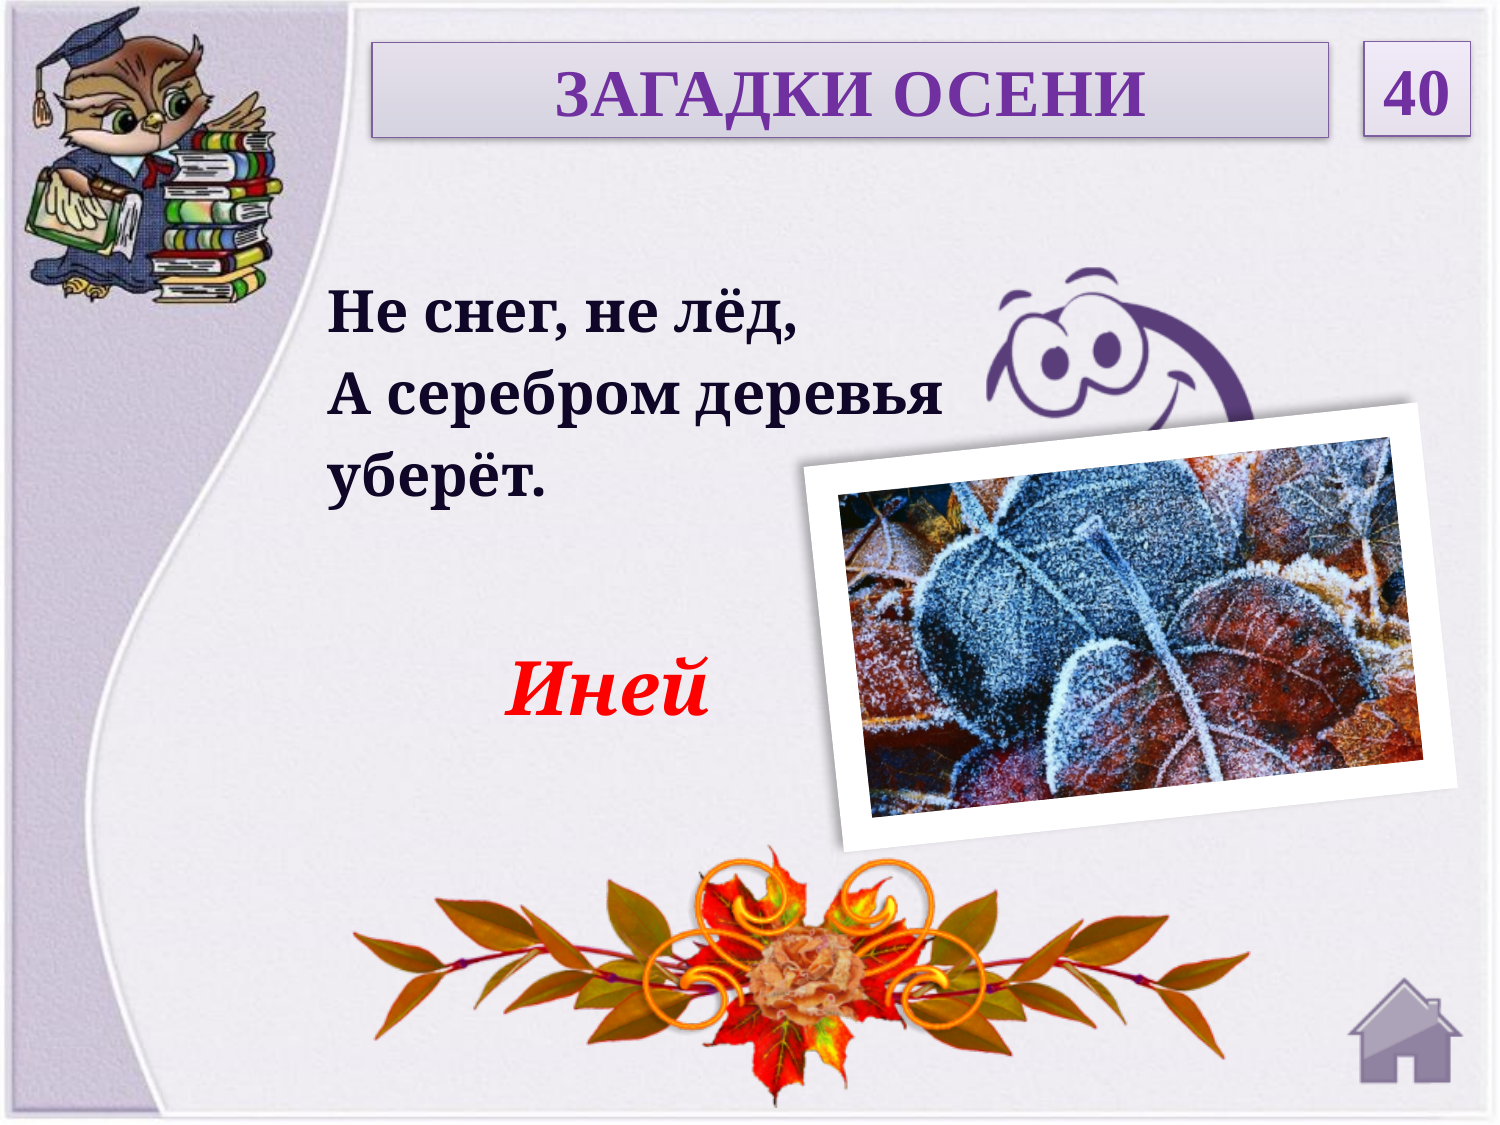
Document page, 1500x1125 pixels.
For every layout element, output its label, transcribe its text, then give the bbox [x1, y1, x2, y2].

picture [0, 0, 1500, 1125]
text_box Иней [360, 633, 820, 739]
text_box 40 [1363, 41, 1471, 137]
text_box Не снег, не лёд, А серебром деревья уберёт. [312, 267, 983, 516]
text_box ЗАГАДКИ ОСЕНИ [371, 42, 1329, 138]
